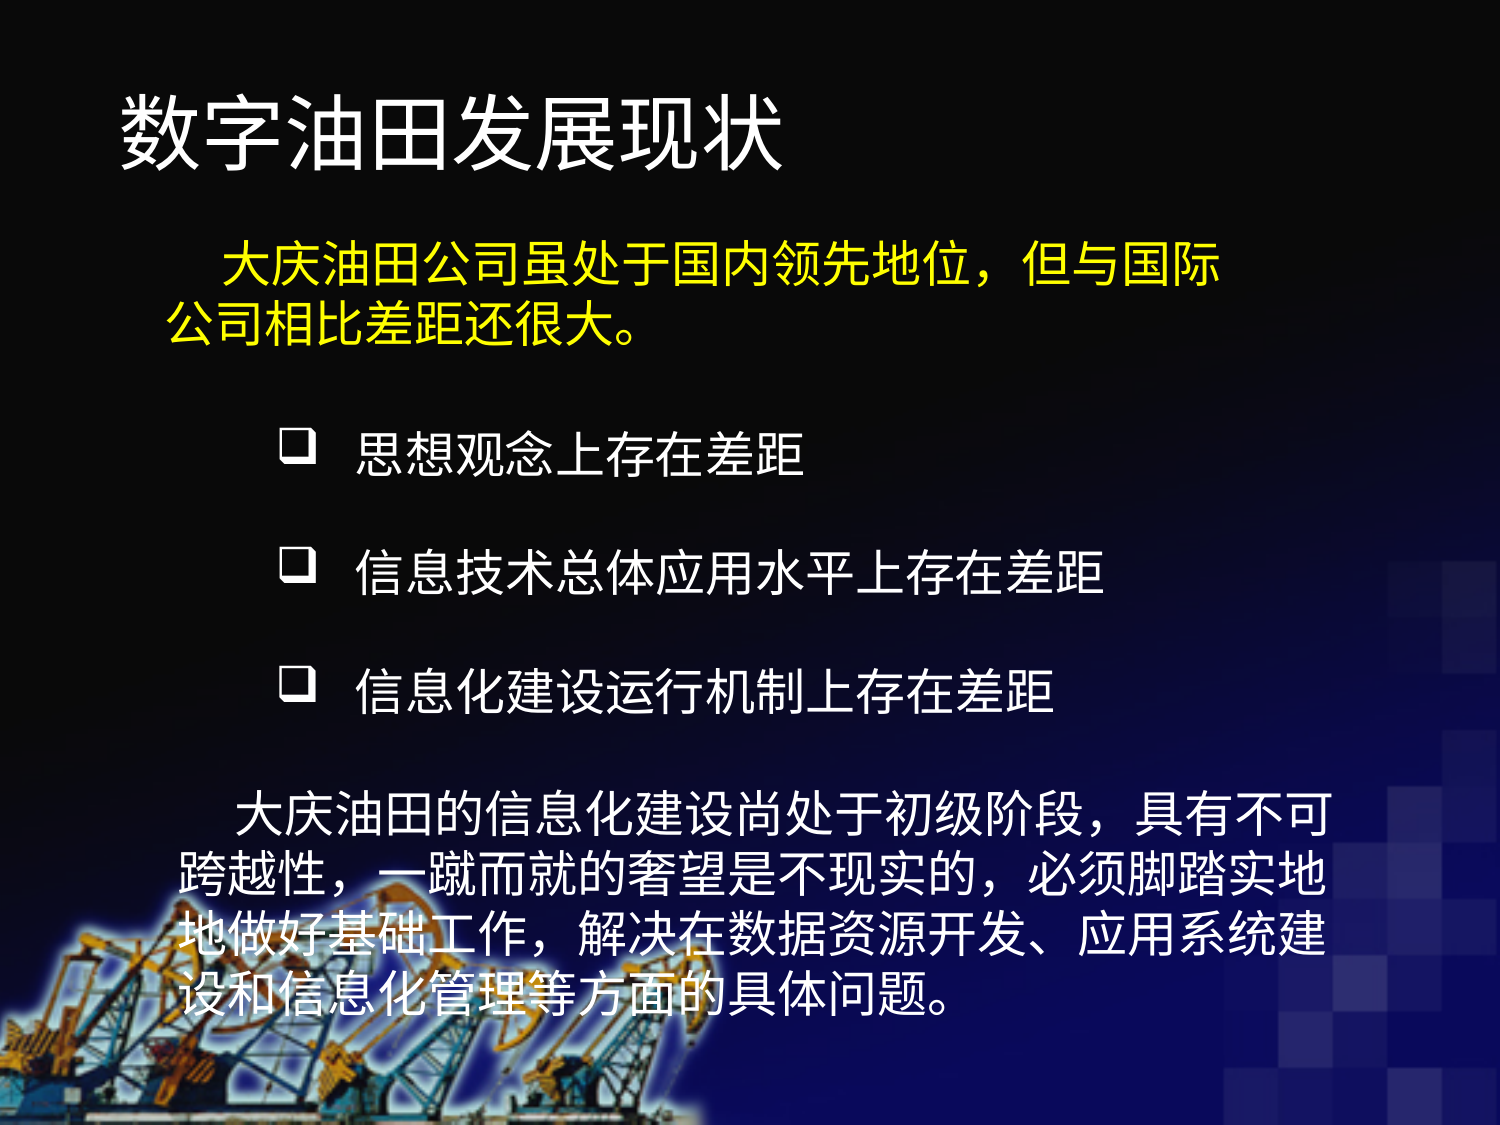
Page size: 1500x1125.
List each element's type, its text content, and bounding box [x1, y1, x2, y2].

text_box 信息化建设运行机制上存在差距 [260, 653, 1070, 729]
text_box 信息技术总体应用水平上存在差距 [260, 534, 1120, 610]
text_box 大庆油田的信息化建设尚处于初级阶段，具有不可跨越性，一蹴而就的奢望是不现实的，必须脚踏实地地做好基础工作，解决在数据资源开发、应用系统建设和信息化管理等方面的具体问题。 [162, 774, 1363, 1030]
text_box 思想观念上存在差距 [260, 415, 820, 491]
text_box 数字油田发展现状 [103, 73, 800, 189]
picture [0, 0, 1500, 1125]
text_box 大庆油田公司虽处于国内领先地位，但与国际公司相比差距还很大。 [150, 224, 1238, 360]
